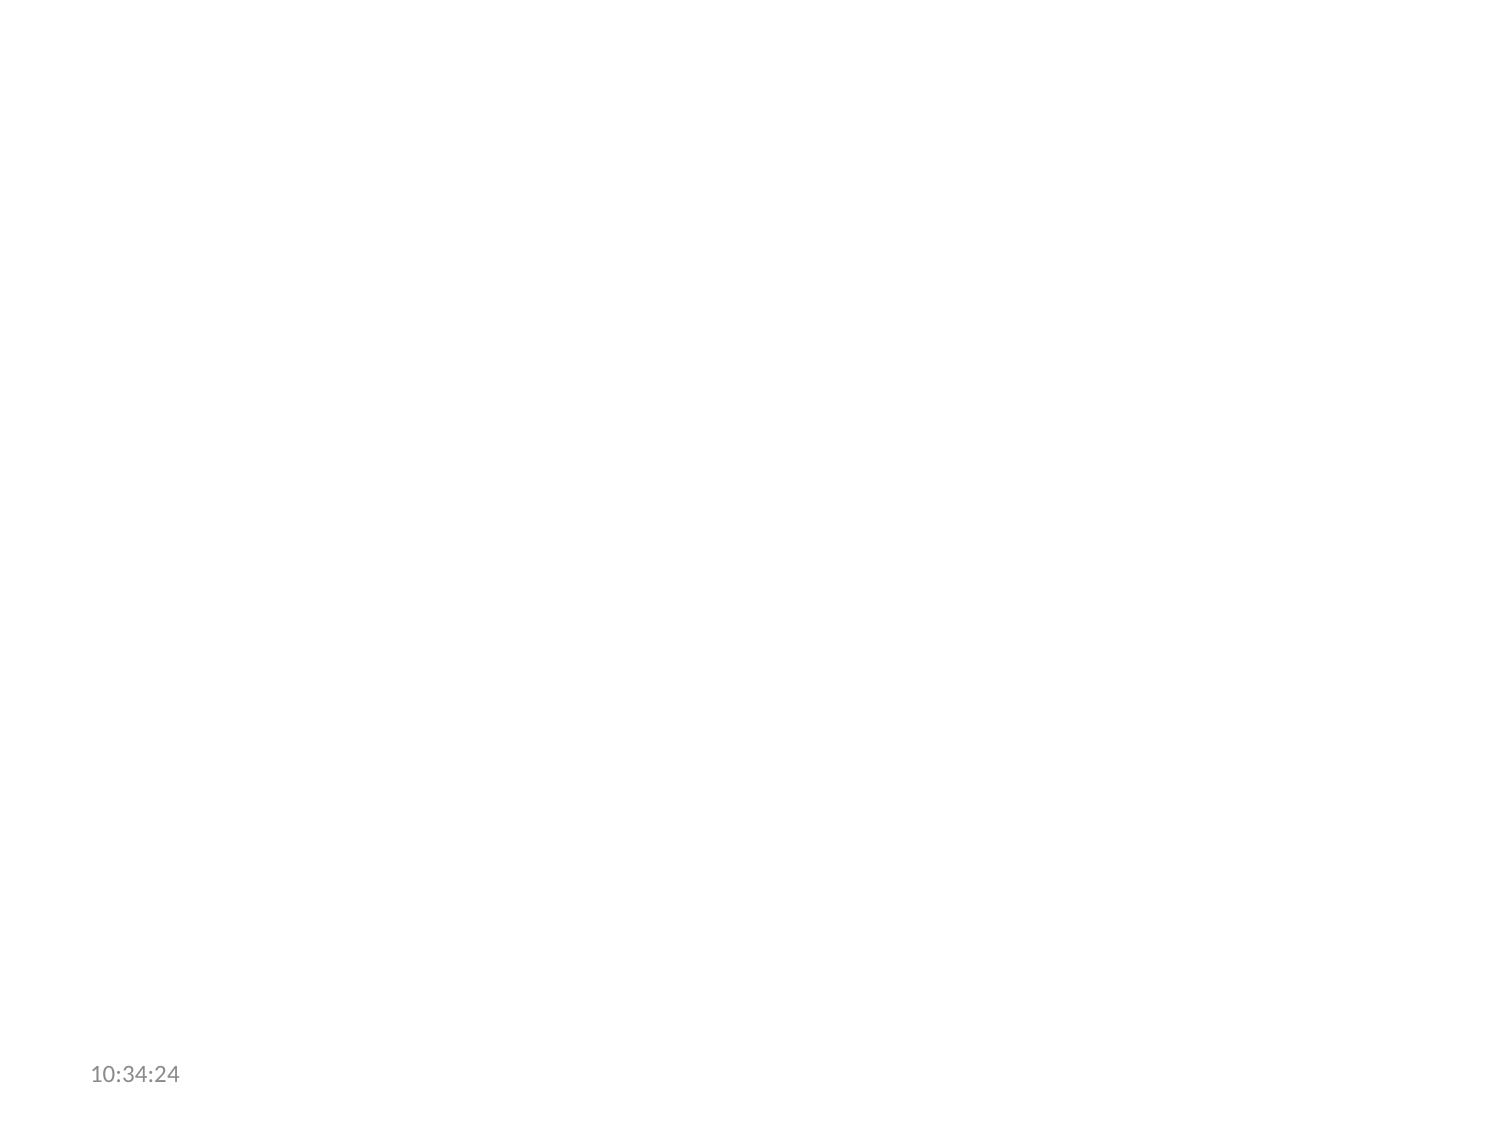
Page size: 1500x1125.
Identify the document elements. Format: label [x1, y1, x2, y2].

slide_number [75, 1042, 425, 1103]
